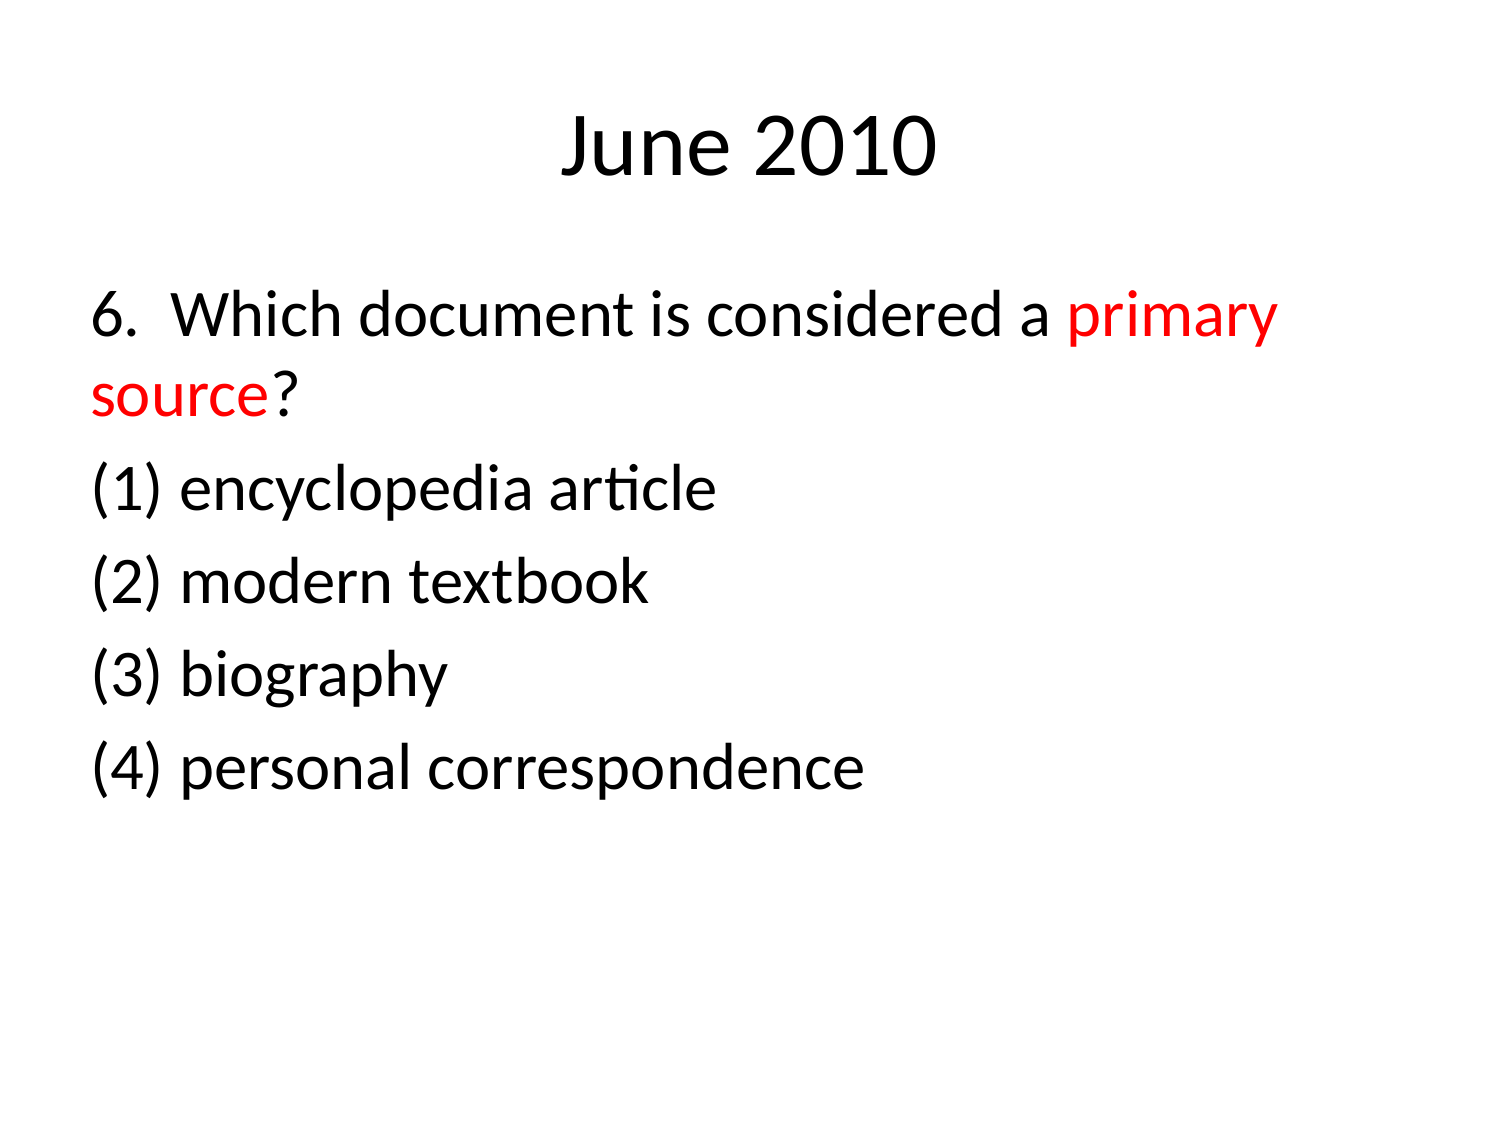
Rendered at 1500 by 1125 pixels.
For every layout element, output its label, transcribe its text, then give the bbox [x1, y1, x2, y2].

title June 2010 [75, 45, 1425, 233]
list 6. Which document is considered a primary source? (1) encyclopedia article (2) modern textbook (3) biography (4) personal correspondence [75, 262, 1425, 1005]
